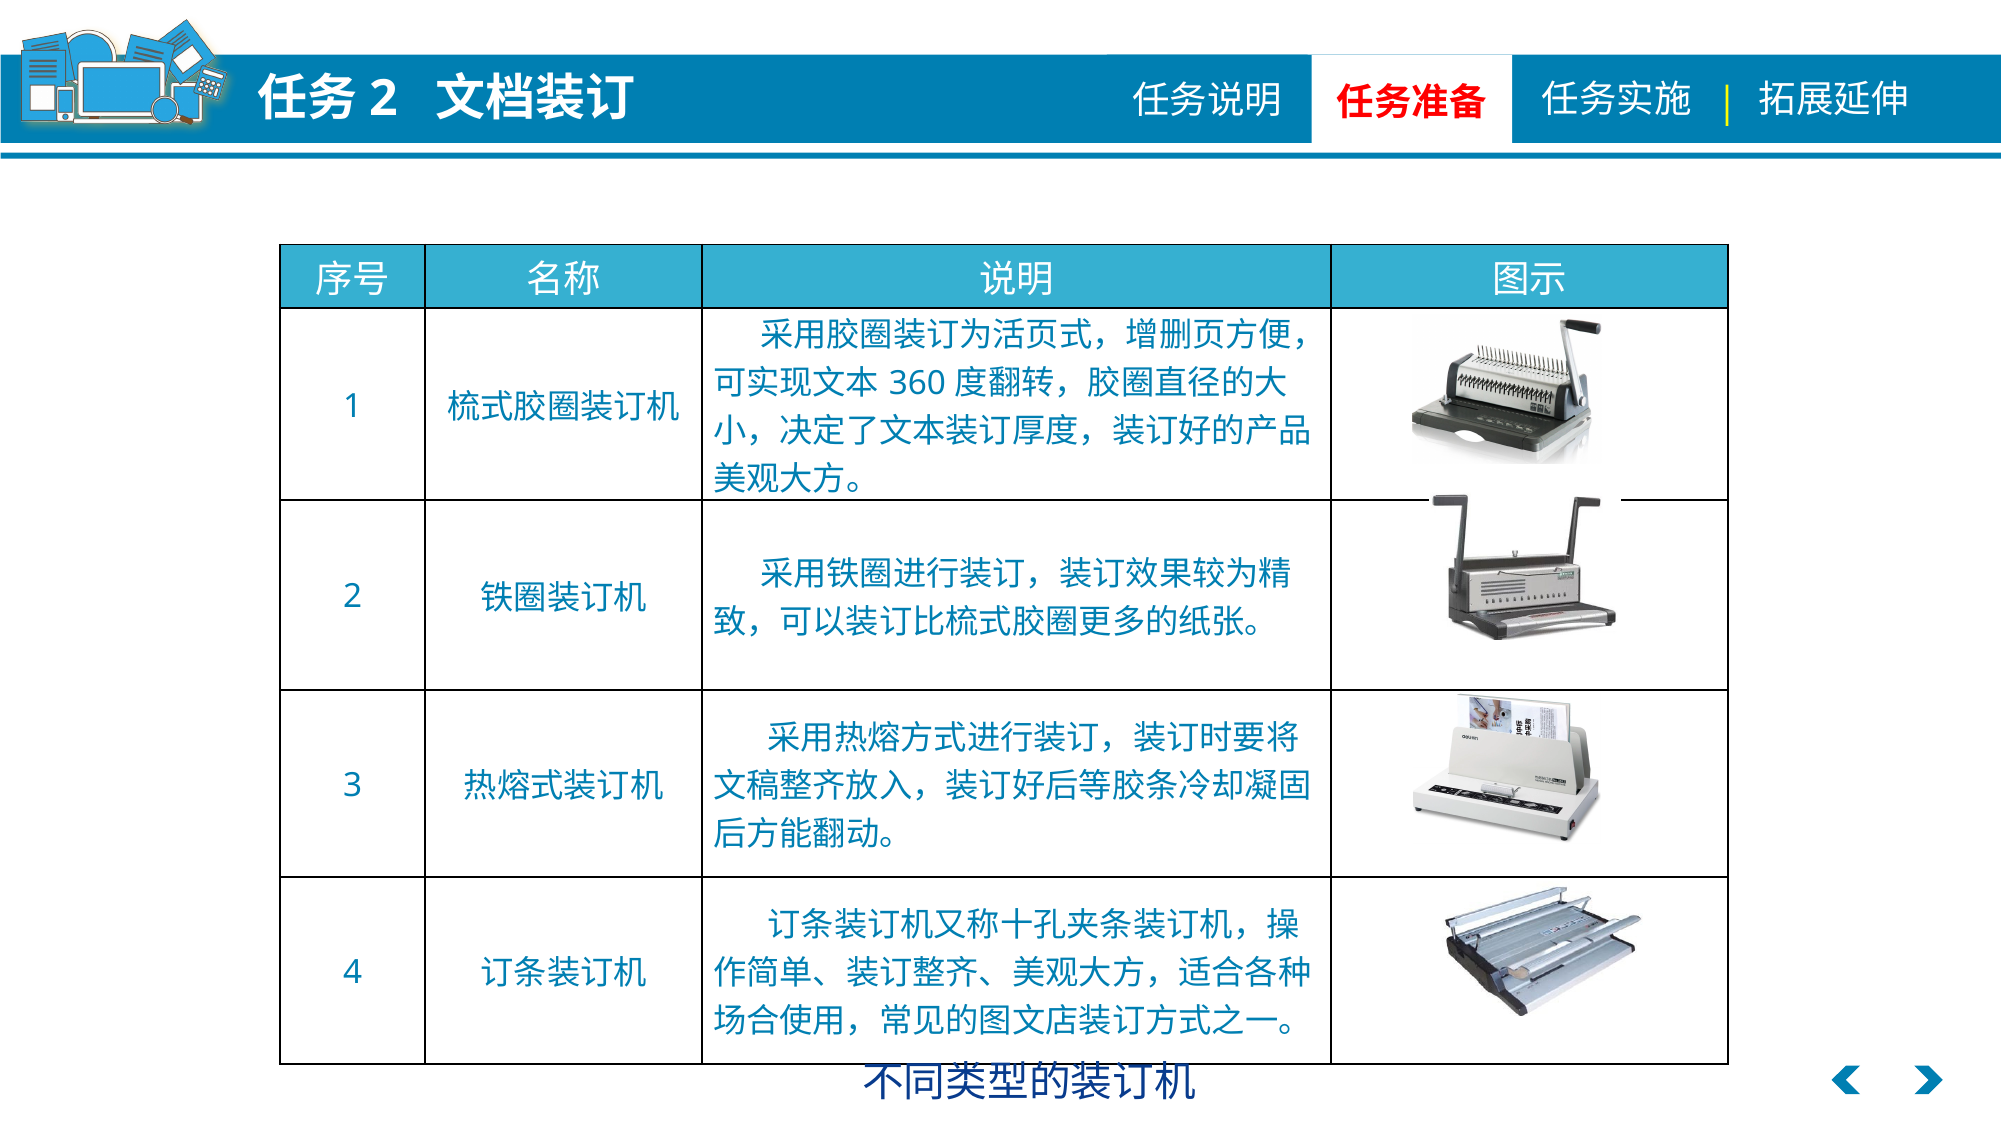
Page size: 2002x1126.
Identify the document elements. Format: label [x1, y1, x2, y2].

text_box [0, 0, 2001, 1110]
